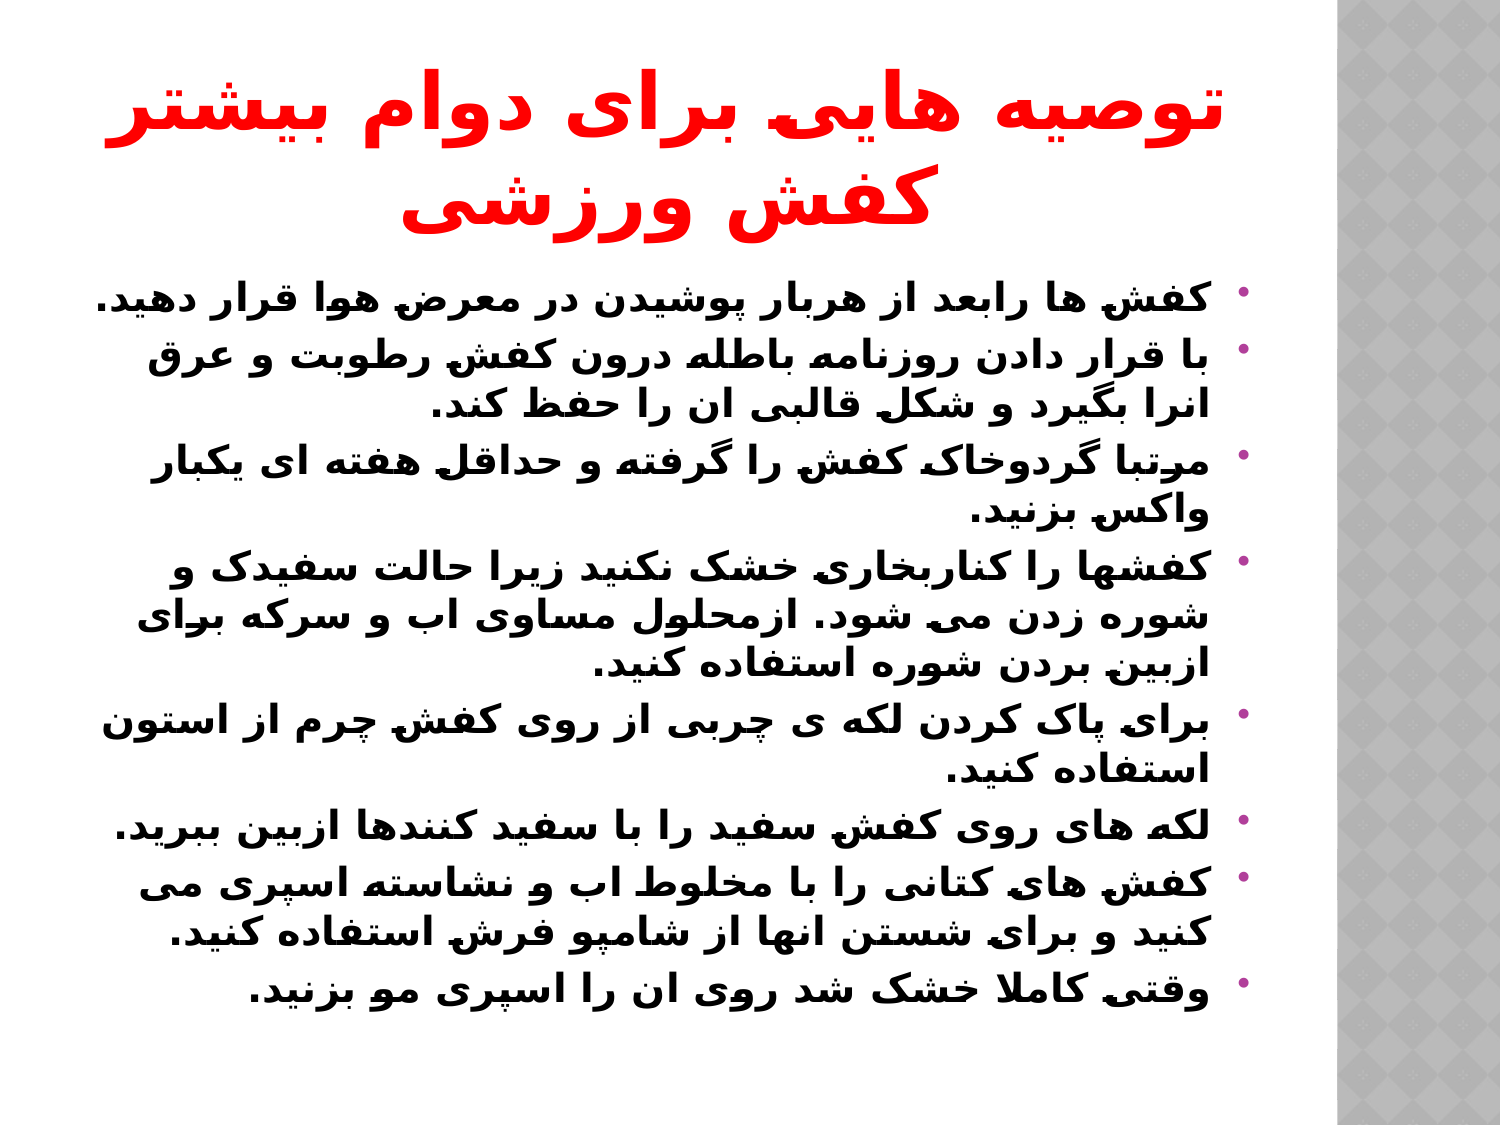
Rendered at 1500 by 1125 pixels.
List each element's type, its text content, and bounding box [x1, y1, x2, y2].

list کفش ها رابعد از هربار پوشیدن در معرض هوا قرار دهید. با قرار دادن روزنامه باطله درون کفش رطوبت و عرق انرا بگیرد و شکل قالبی ان را حفظ کند. مرتبا گردوخاک کفش را گرفته و حداقل هفته ای یکبار واکس بزنید. کفشها را کناربخاری خشک نکنید زیرا حالت سفیدک و شوره زدن می شود. ازمحلول مساوی اب و سرکه برای ازبین بردن شوره استفاده کنید. برای پاک کردن لکه ی چربی از روی کفش چرم از استون استفاده کنید. لکه های روی کفش سفید را با سفید کنندها ازبین ببرید. کفش های کتانی را با مخلوط اب و نشاسته اسپری می کنید و برای شستن انها از شامپو فرش استفاده کنید. وقتی کاملا خشک شد روی ان را اسپری مو بزنید. [75, 264, 1263, 1059]
title توصیه هایی برای دوام بیشتر کفش ورزشی [75, 52, 1263, 240]
